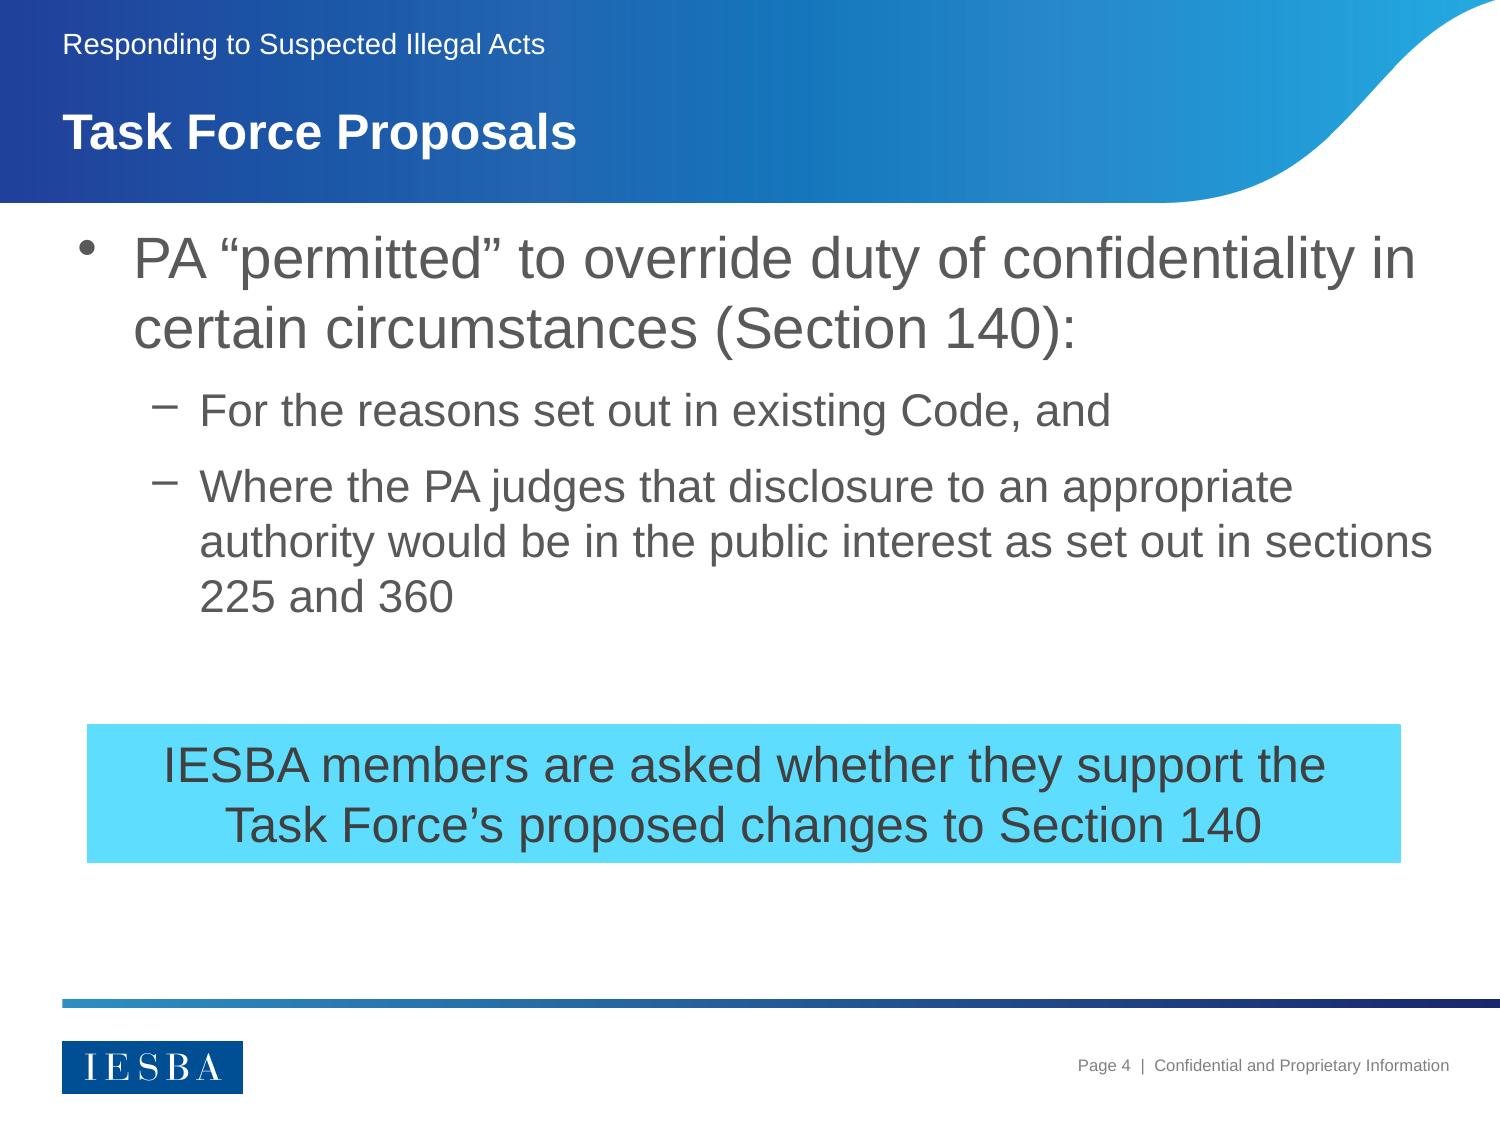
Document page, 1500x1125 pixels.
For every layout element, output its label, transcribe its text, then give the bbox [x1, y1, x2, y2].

picture [0, 0, 1497, 203]
subtitle Responding to Suspected Illegal Acts [62, 24, 575, 80]
text_box IESBA members are asked whether they support the Task Force’s proposed changes to Section 140 [87, 724, 1400, 863]
picture [62, 1041, 243, 1094]
title Task Force Proposals [62, 75, 1300, 184]
list PA “permitted” to override duty of confidentiality in certain circumstances (Section 140): For the reasons set out in existing Code, and Where the PA judges that disclosure to an appropriate authority would be in the public interest as set out in sections 225 and 360 [62, 212, 1450, 1000]
